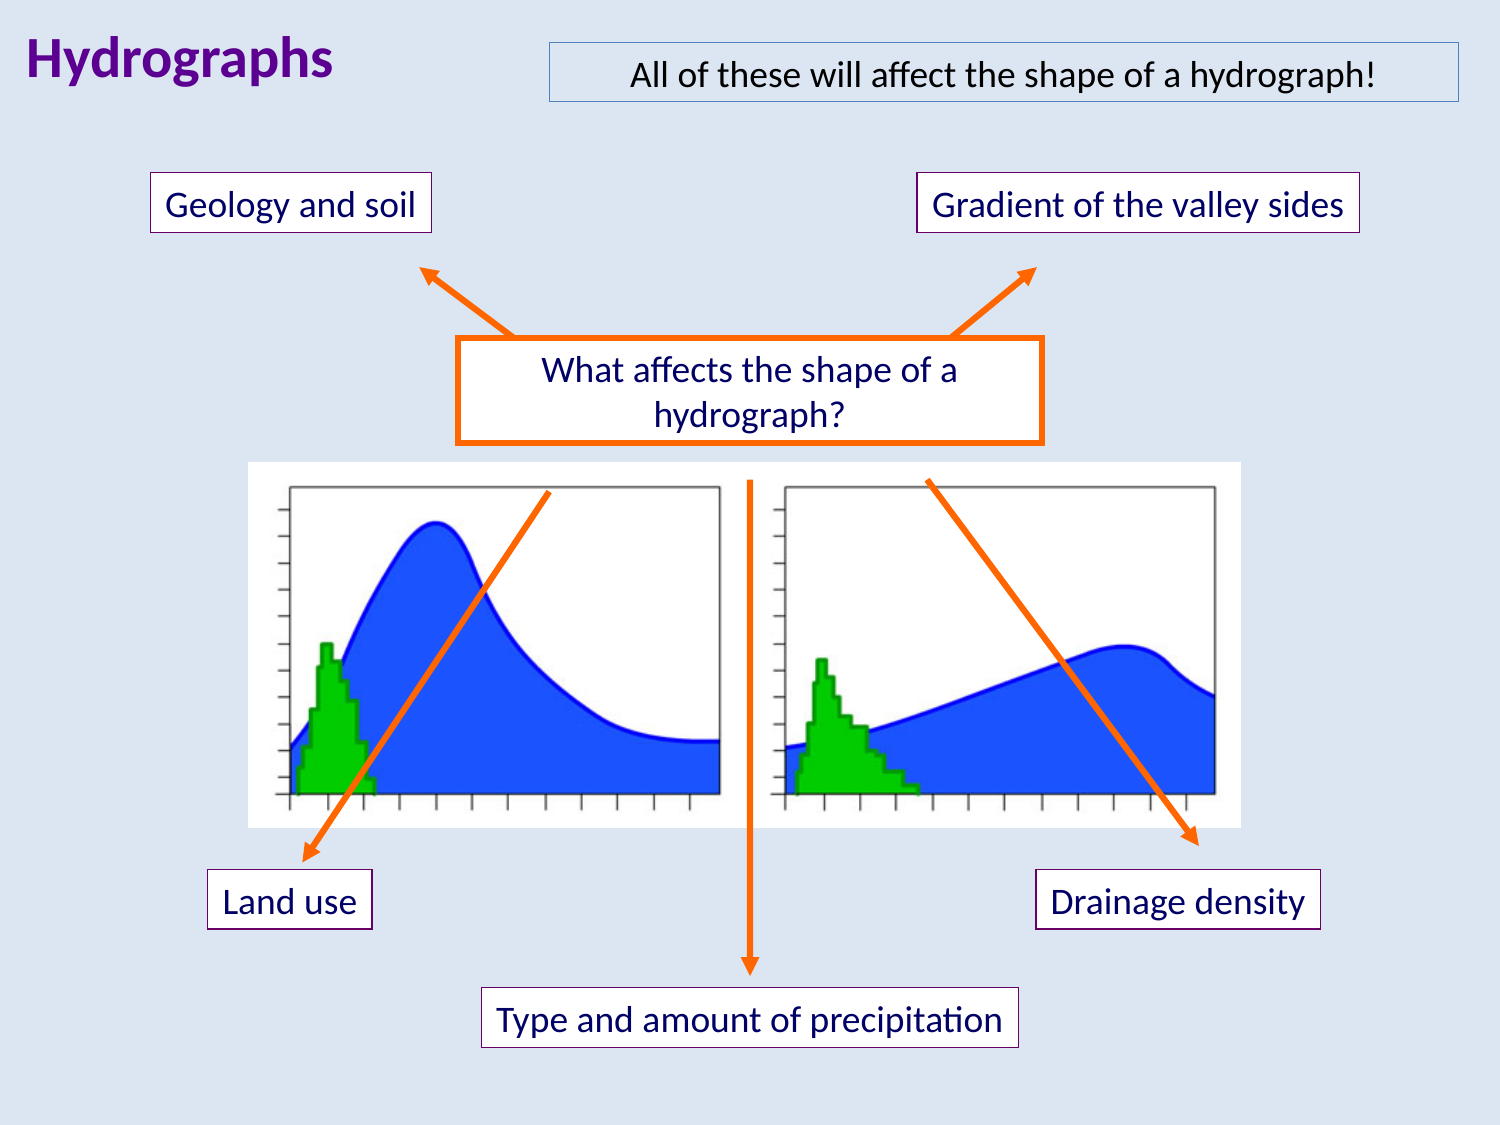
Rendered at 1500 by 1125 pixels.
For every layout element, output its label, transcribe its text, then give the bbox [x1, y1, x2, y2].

text_box [950, 267, 1037, 339]
text_box [419, 267, 514, 339]
text_box Land use [207, 869, 373, 930]
picture [247, 461, 1241, 829]
text_box Drainage density [1035, 869, 1321, 930]
text_box [302, 836, 321, 863]
text_box [1186, 836, 1199, 847]
text_box All of these will affect the shape of a hydrograph! [549, 42, 1459, 102]
text_box Hydrographs [11, 11, 537, 97]
text_box [743, 836, 757, 977]
text_box Type and amount of precipitation [481, 987, 1019, 1048]
text_box Geology and soil [150, 172, 432, 233]
text_box Gradient of the valley sides [917, 172, 1360, 233]
text_box What affects the shape of a hydrograph? [457, 337, 1043, 443]
